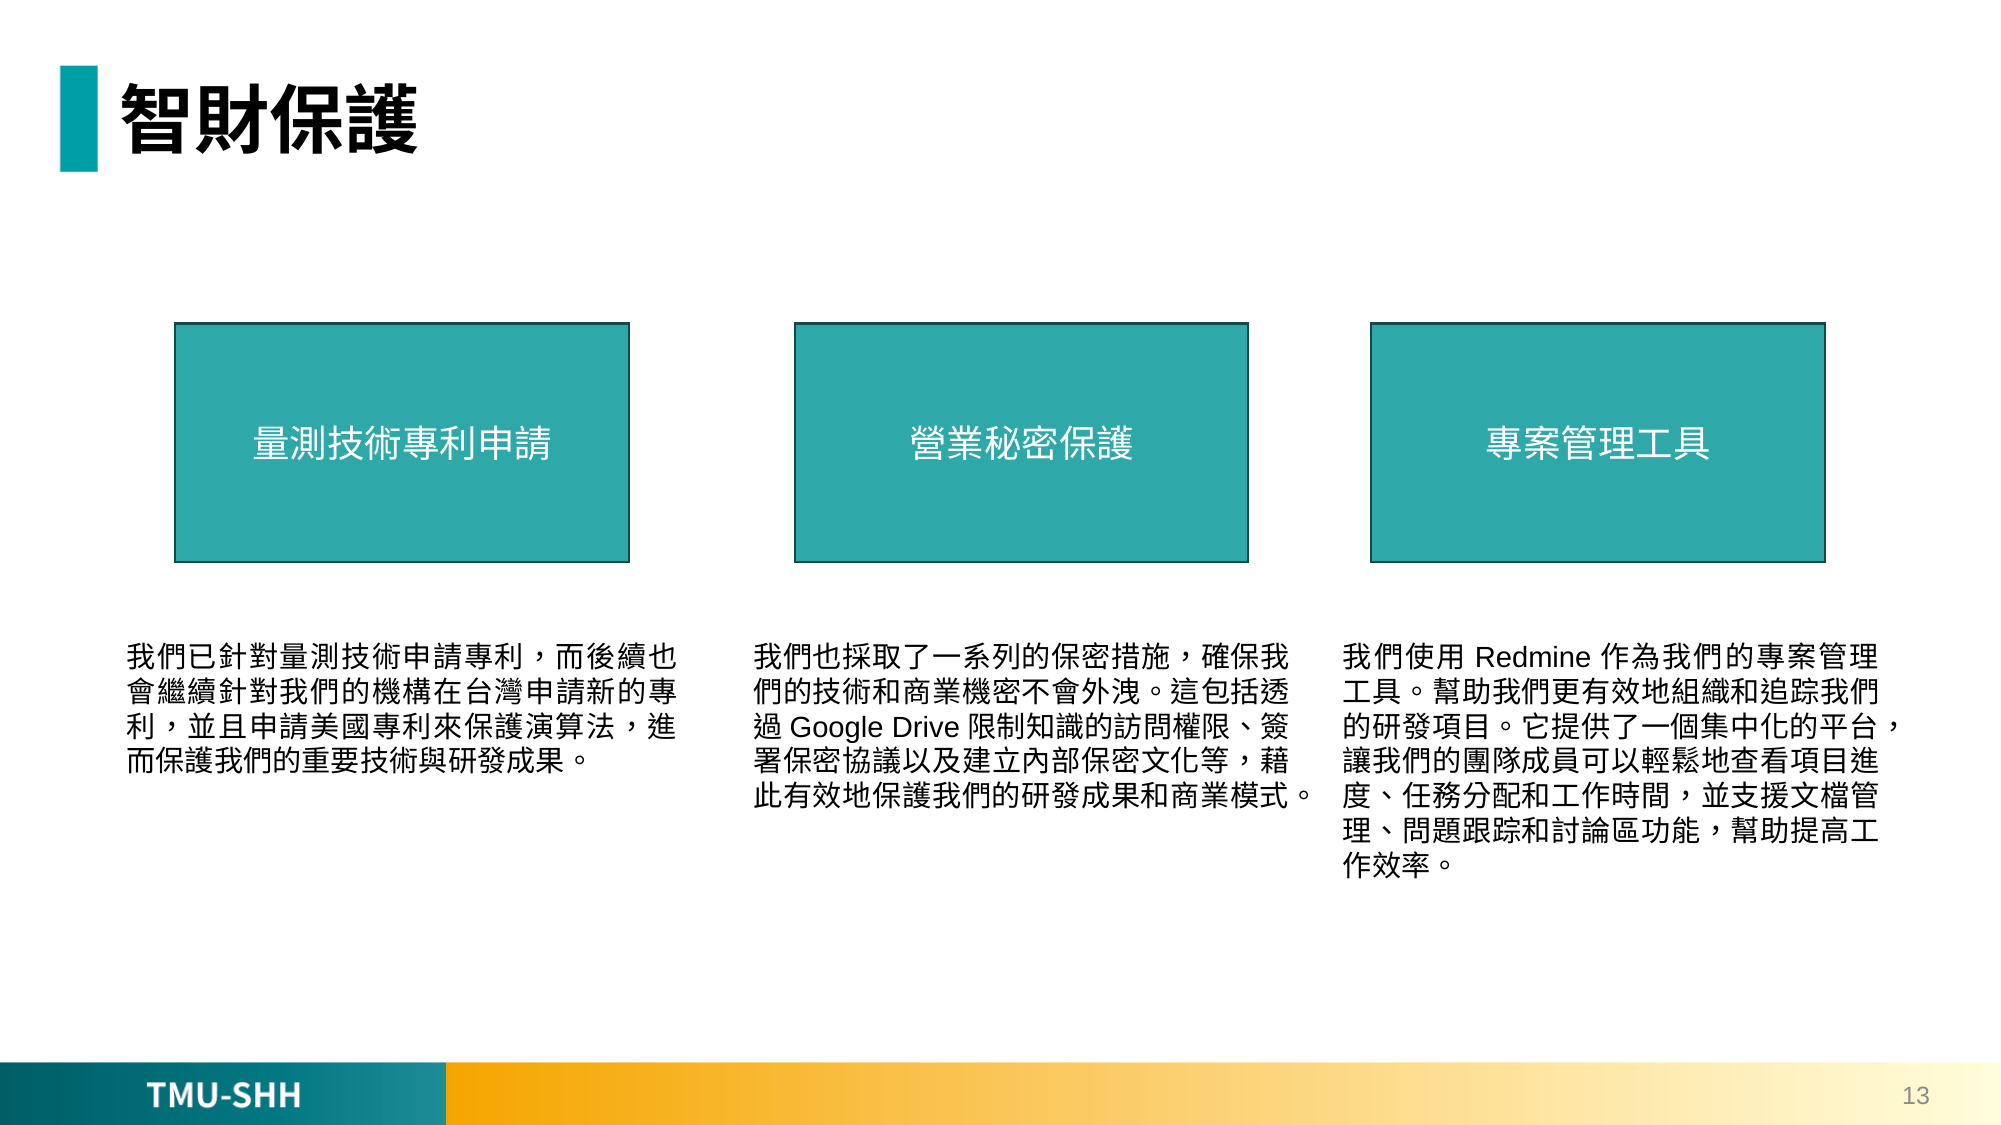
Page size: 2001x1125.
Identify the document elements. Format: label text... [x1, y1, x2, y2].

text_box 我們也採取了一系列的保密措施，確保我們的技術和商業機密不會外洩。這包括透過Google Drive限制知識的訪問權限、簽署保密協議以及建立內部保密文化等，藉此有效地保護我們的研發成果和商業模式。 [738, 630, 1305, 856]
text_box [175, 323, 1825, 563]
slide_number 13 [1740, 1065, 1945, 1125]
text_box 我們使用Redmine作為我們的專案管理工具。幫助我們更有效地組織和追踪我們的研發項目。它提供了一個集中化的平台，讓我們的團隊成員可以輕鬆地查看項目進度、任務分配和工作時間，並支援文檔管理、問題跟踪和討論區功能，幫助提高工作效率。 [1328, 630, 1894, 890]
text_box 我們已針對量測技術申請專利，而後續也會繼續針對我們的機構在台灣申請新的專利，並且申請美國專利來保護演算法，進而保護我們的重要技術與研發成果。 [111, 630, 693, 786]
picture [0, 0, 2001, 1125]
title 智財保護 [104, 60, 1945, 174]
